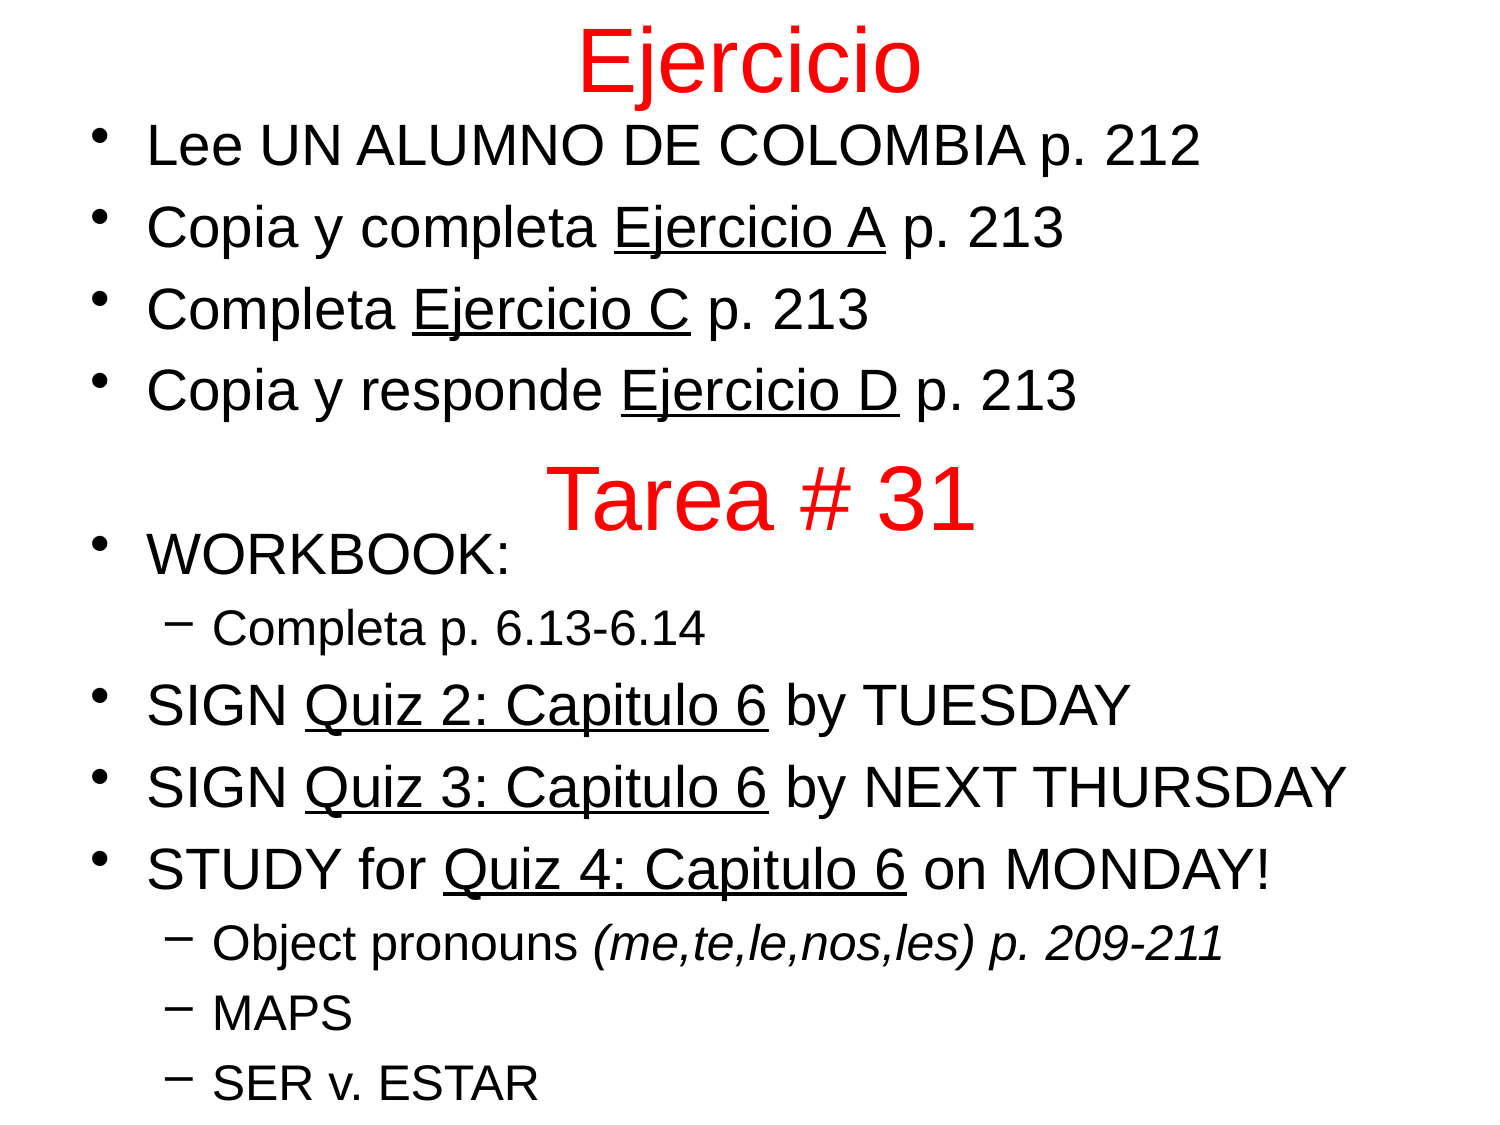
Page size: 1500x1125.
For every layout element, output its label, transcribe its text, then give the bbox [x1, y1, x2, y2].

title Ejercicio [75, 0, 1425, 99]
list Lee UN ALUMNO DE COLOMBIA p. 212 Copia y completa Ejercicio A p. 213 Completa Ejercicio C p. 213 Copia y responde Ejercicio D p. 213 WORKBOOK: Completa p. 6.13-6.14 SIGN Quiz 2: Capitulo 6 by TUESDAY SIGN Quiz 3: Capitulo 6 by NEXT THURSDAY STUDY for Quiz 4: Capitulo 6 on MONDAY! Object pronouns (me,te,le,nos,les) p. 209-211 MAPS SER v. ESTAR [75, 99, 1425, 843]
text_box Tarea # 31 [87, 399, 1438, 588]
